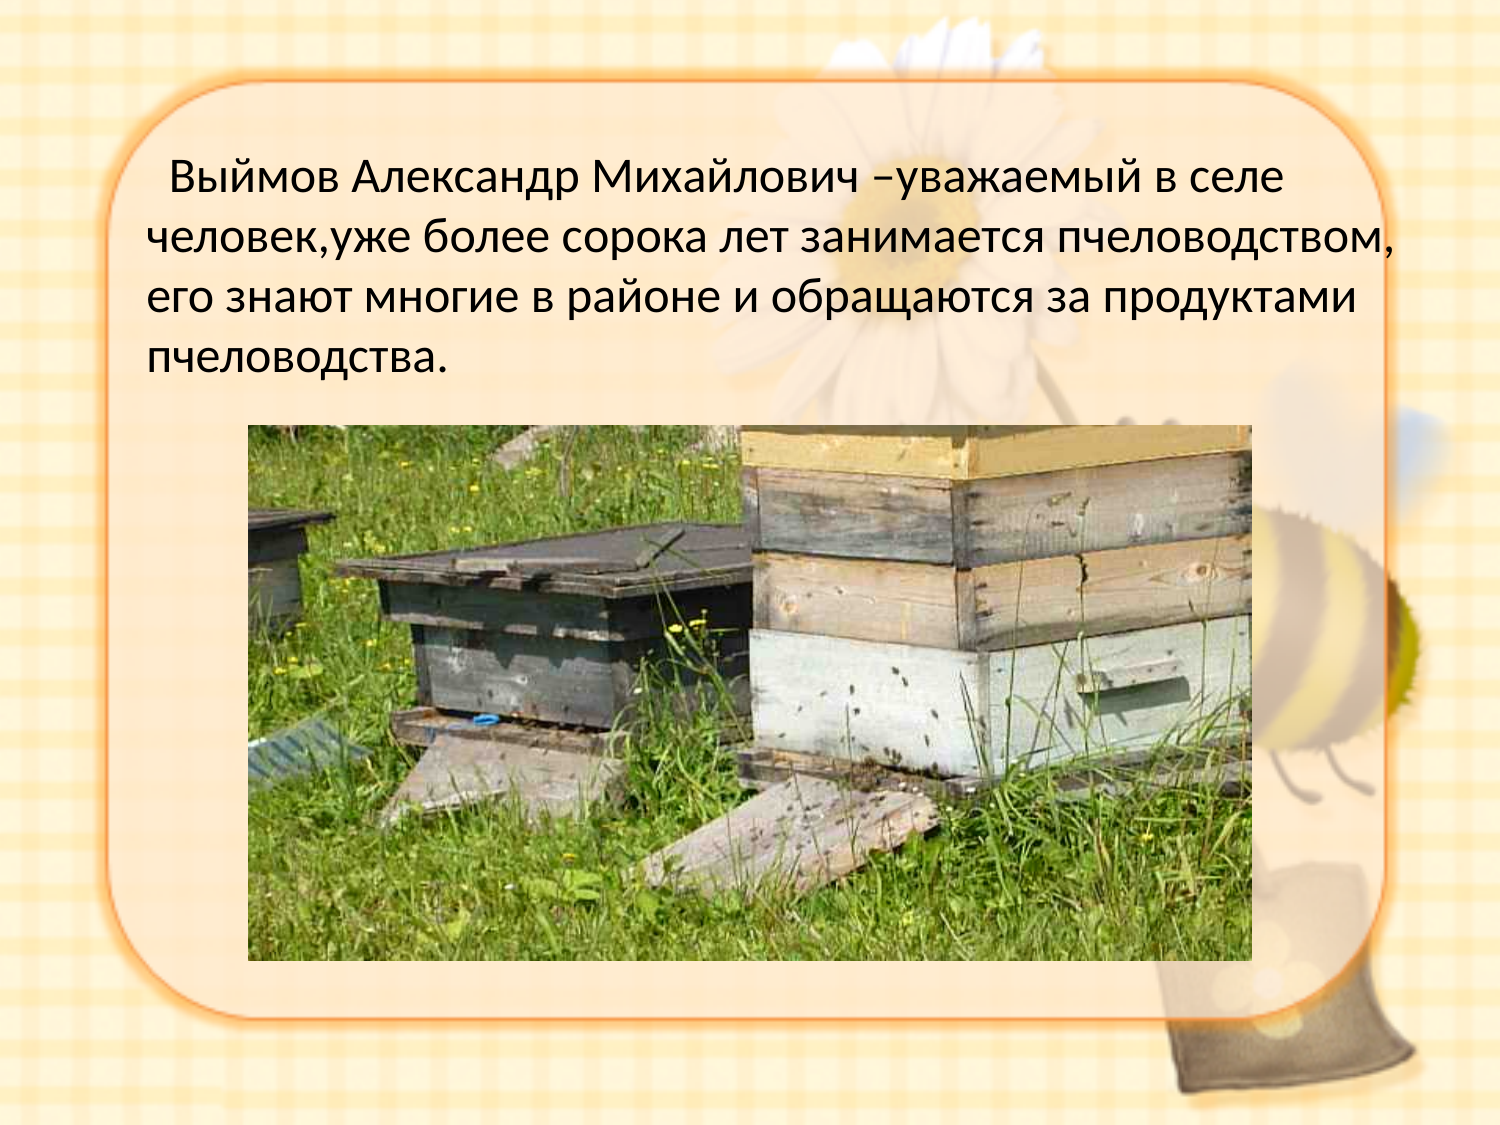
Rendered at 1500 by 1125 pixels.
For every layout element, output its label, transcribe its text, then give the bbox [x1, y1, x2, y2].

list Выймов Александр Михайлович –уважаемый в селе человек,уже более сорока лет занимается пчеловодством, его знают многие в районе и обращаются за продуктами пчеловодства. [75, 134, 1425, 877]
picture [0, 0, 1500, 1125]
